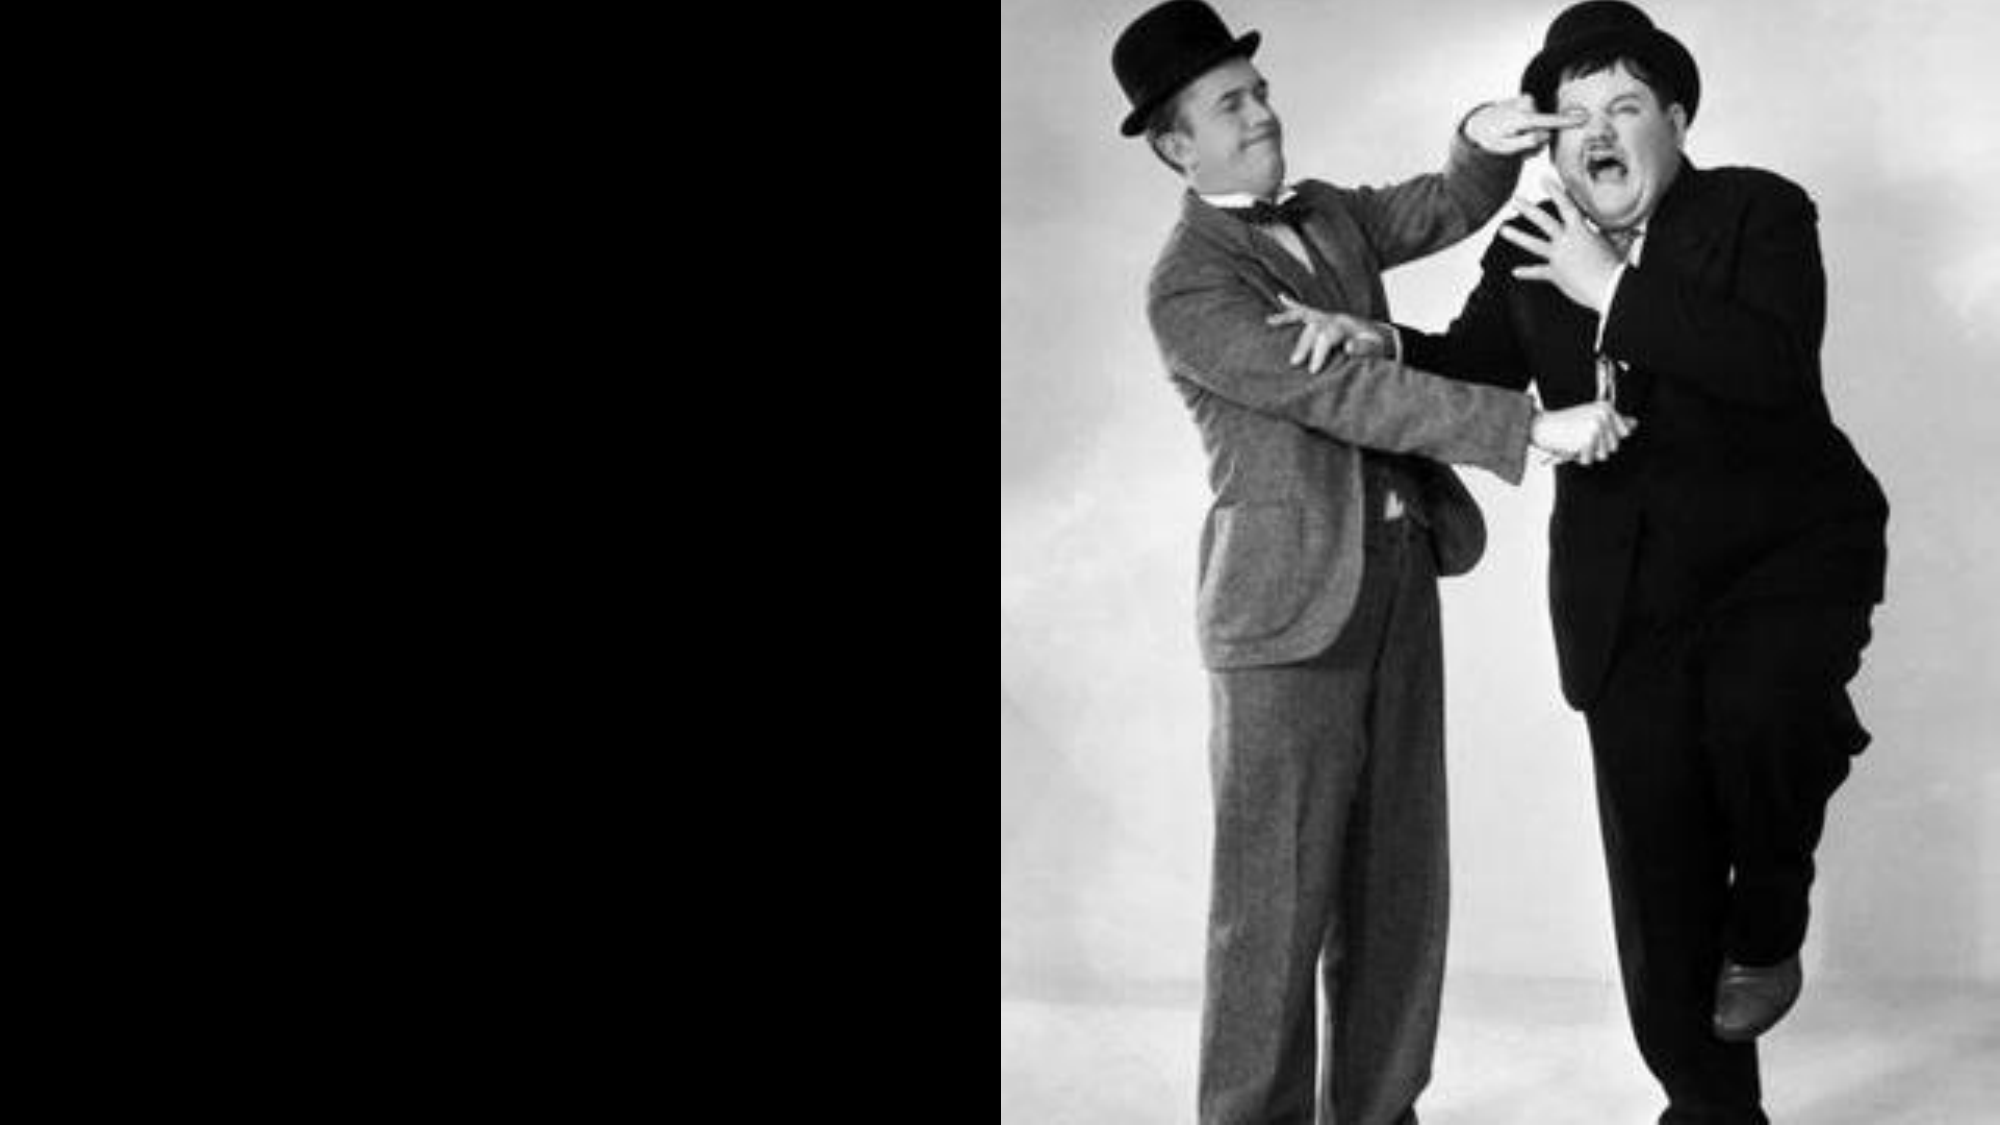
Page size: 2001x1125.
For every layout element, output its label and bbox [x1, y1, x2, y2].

picture [1001, 0, 2000, 1125]
